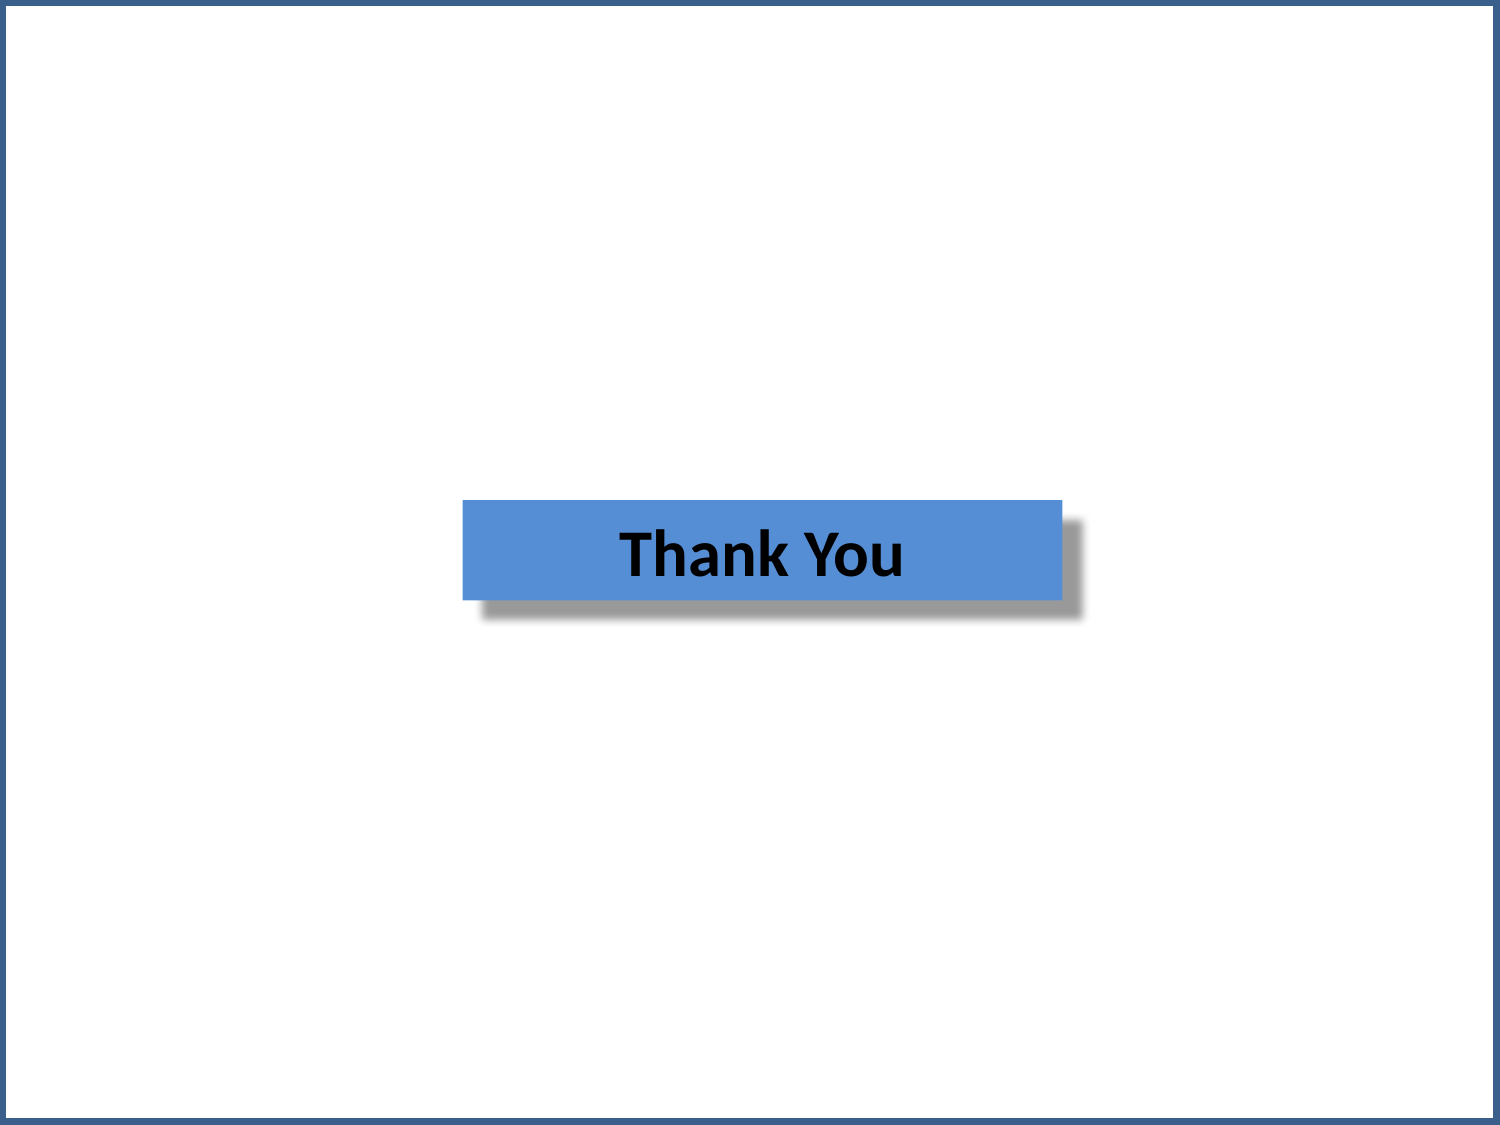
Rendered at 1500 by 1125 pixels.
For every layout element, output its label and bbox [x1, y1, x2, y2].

text_box [0, 0, 1500, 1125]
